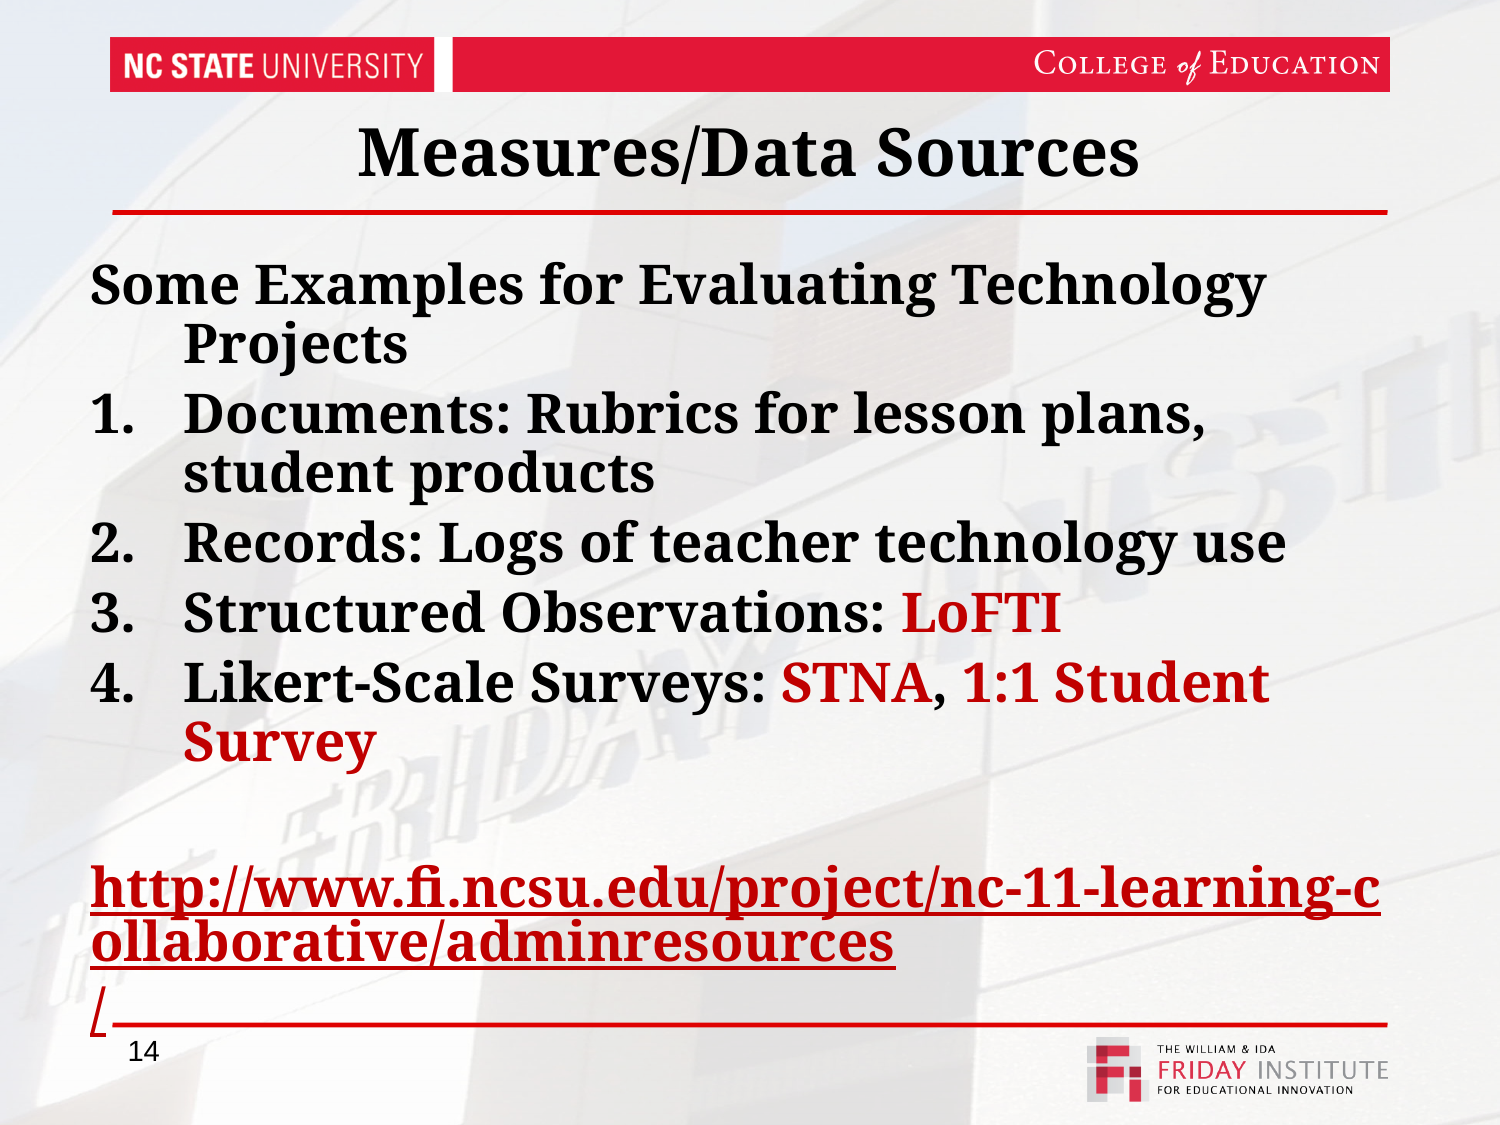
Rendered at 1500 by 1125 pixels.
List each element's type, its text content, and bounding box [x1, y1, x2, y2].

picture [110, 37, 1390, 92]
slide_number 14 [112, 1024, 326, 1101]
picture [1087, 1037, 1388, 1102]
list Some Examples for Evaluating Technology Projects Documents: Rubrics for lesson plans, student products Records: Logs of teacher technology use Structured Observations: LoFTI Likert-Scale Surveys: STNA, 1:1 Student Survey http://www.fi.ncsu.edu/project/nc-11-learning-collaborative/adminresources/ [74, 249, 1426, 1001]
title Measures/Data Sources [112, 87, 1388, 213]
